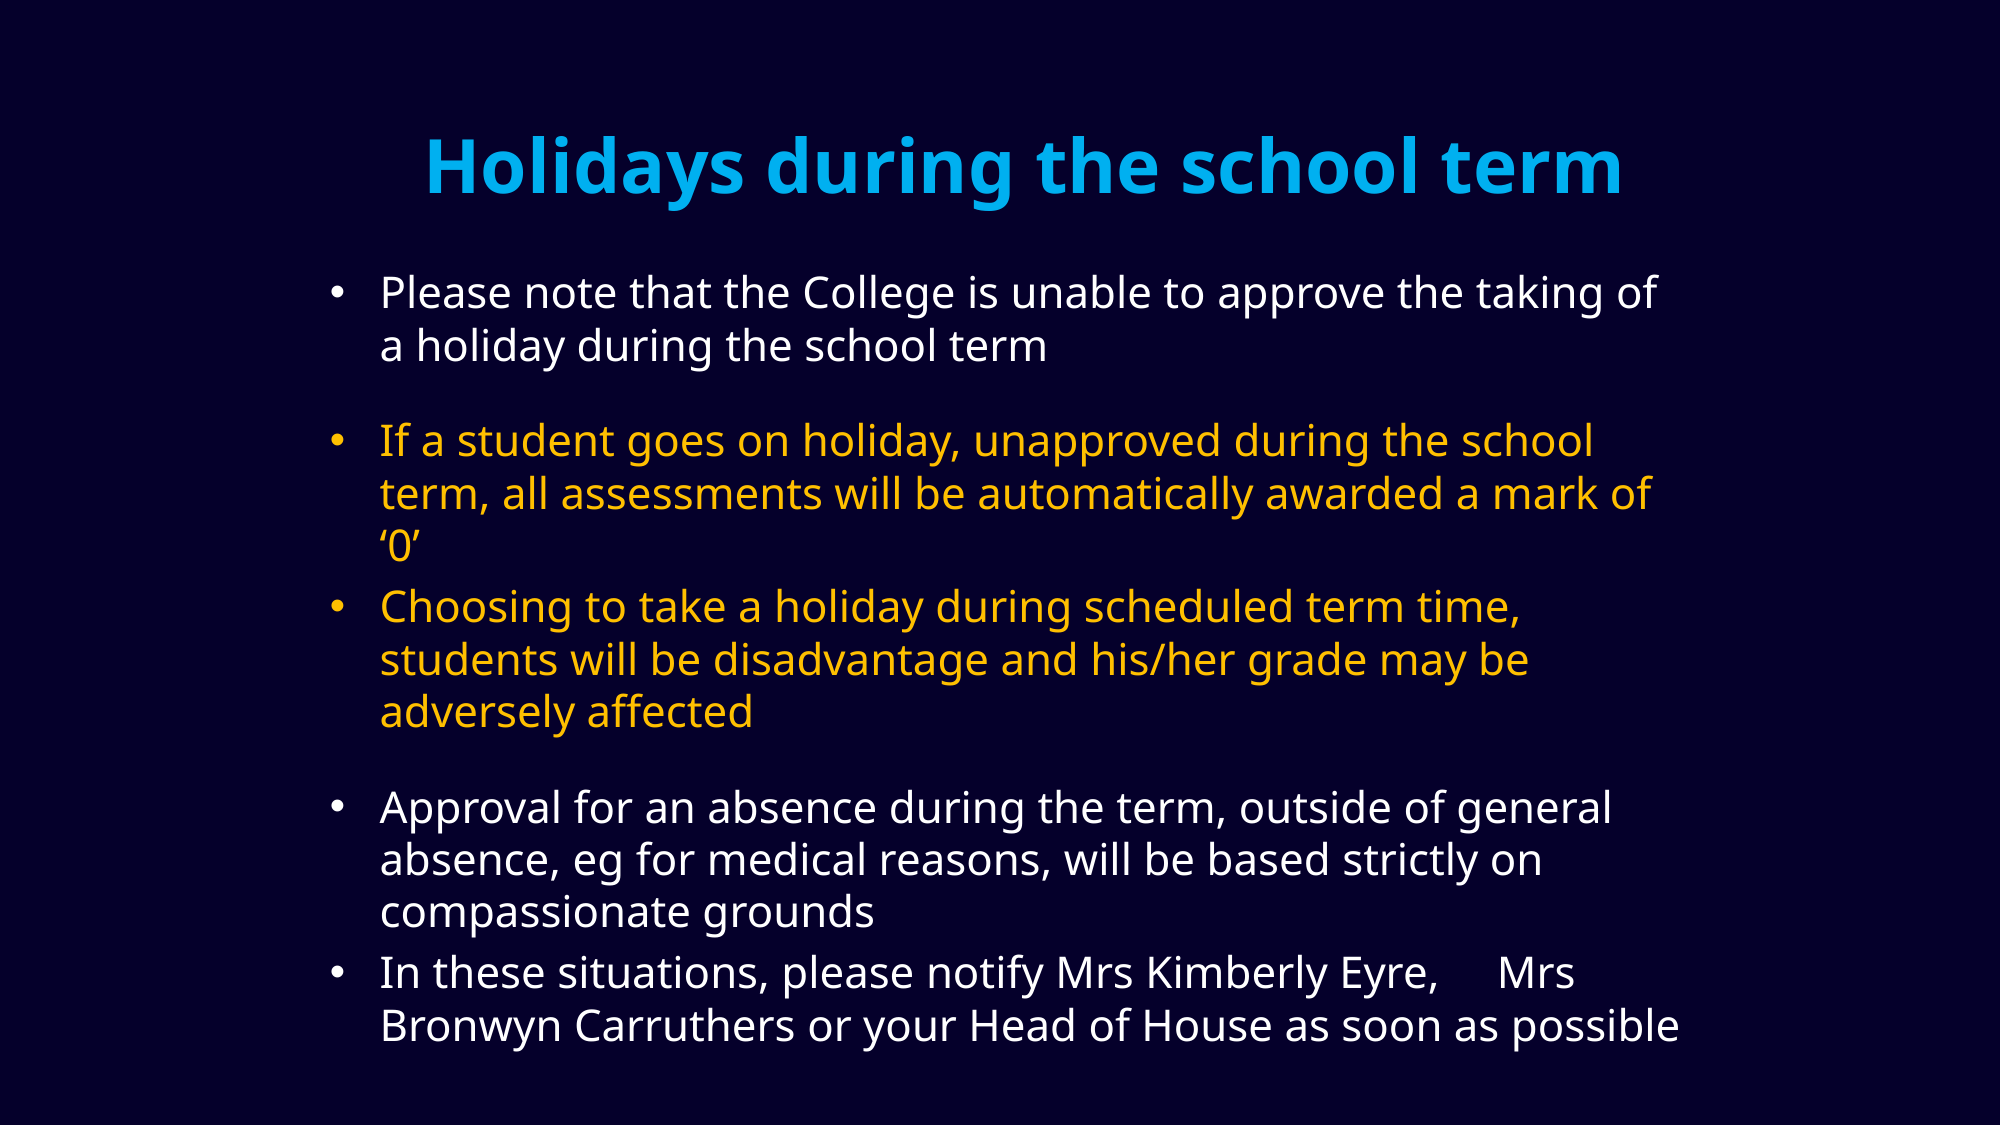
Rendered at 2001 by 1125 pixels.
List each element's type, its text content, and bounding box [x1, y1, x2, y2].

text_box Please note that the College is unable to approve the taking of a holiday during the school term If a student goes on holiday, unapproved during the school term, all assessments will be automatically awarded a mark of ‘0’ Choosing to take a holiday during scheduled term time, students will be disadvantage and his/her grade may be adversely affected Approval for an absence during the term, outside of general absence, eg for medical reasons, will be based strictly on compassionate grounds In these situations, please notify Mrs Kimberly Eyre, Mrs Bronwyn Carruthers or your Head of House as soon as possible [314, 257, 1700, 1083]
text_box Holidays during the school term [349, 70, 1700, 257]
